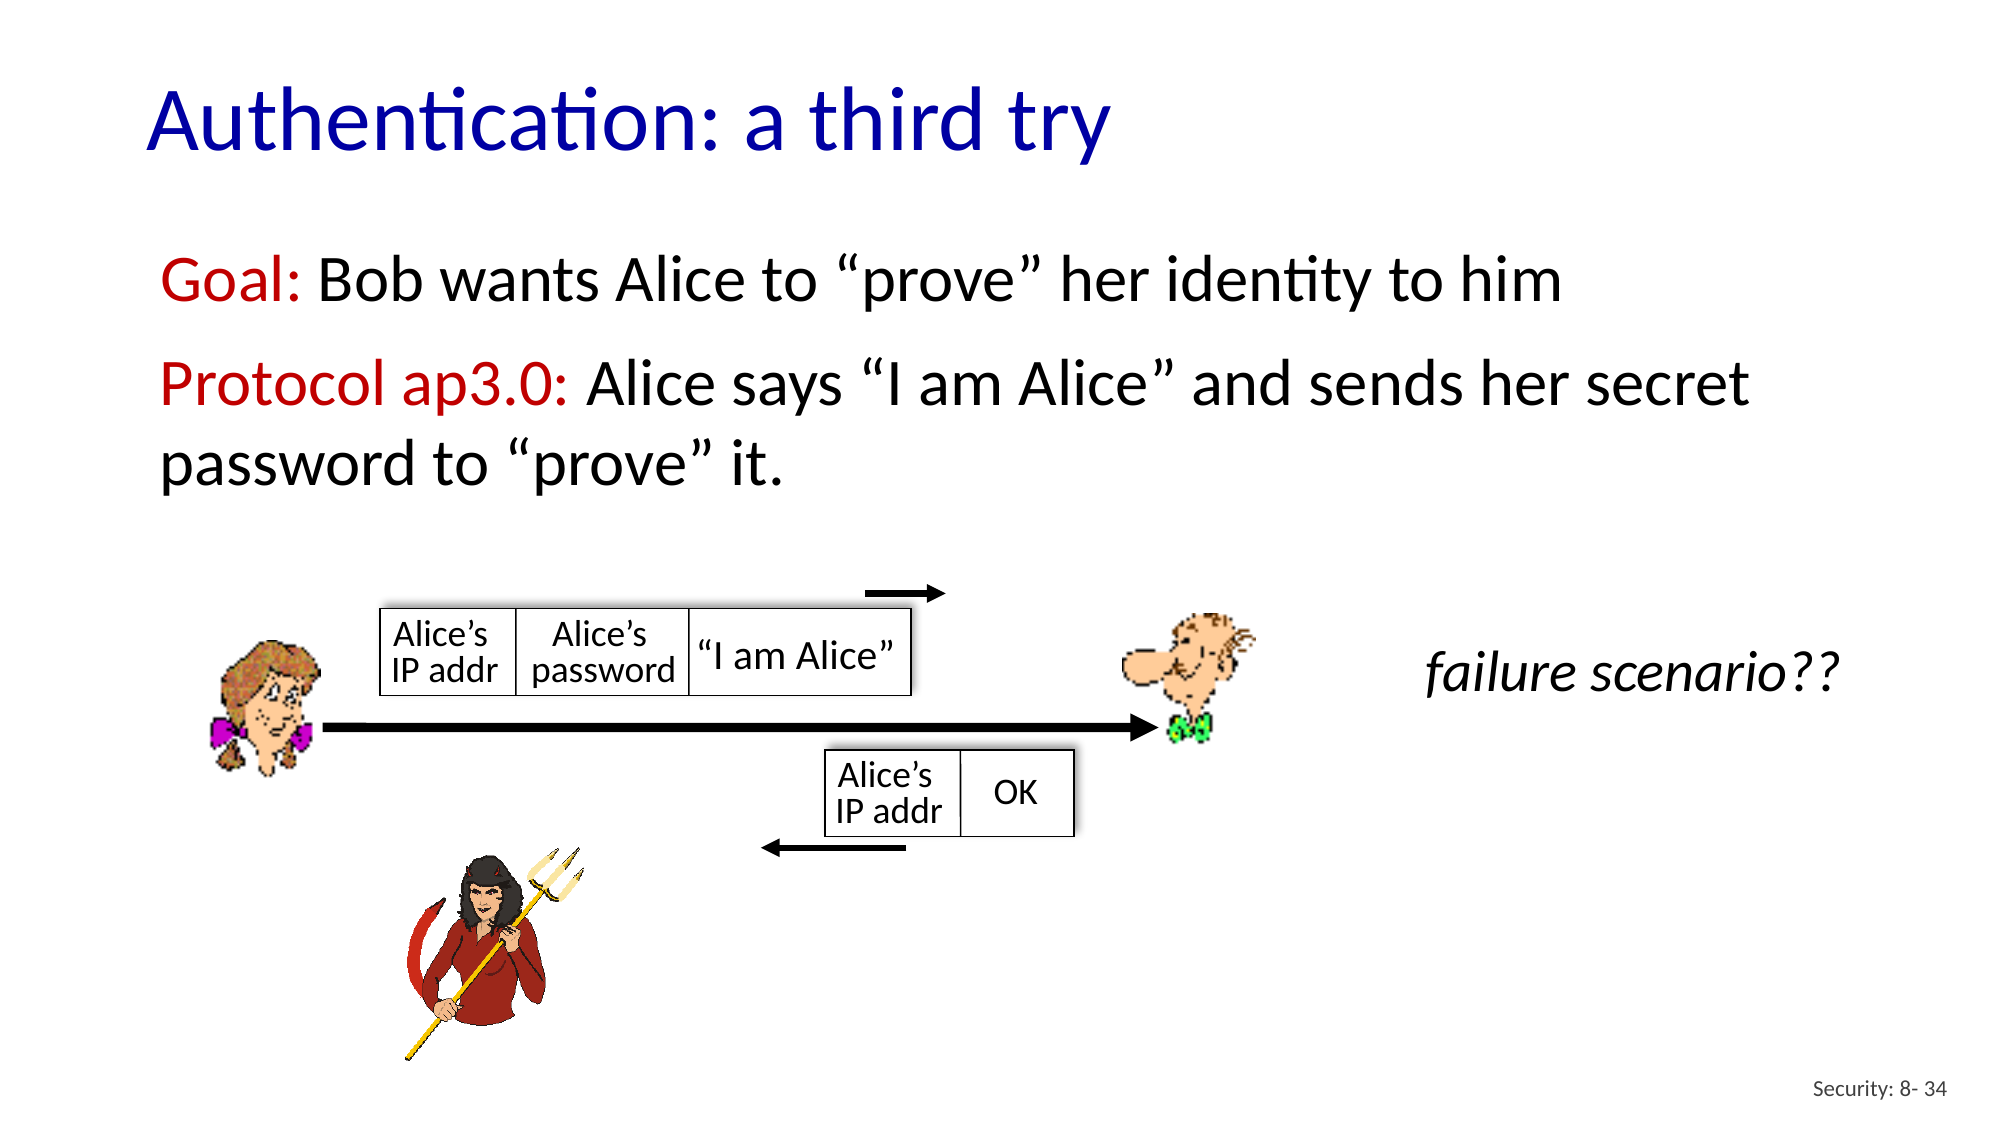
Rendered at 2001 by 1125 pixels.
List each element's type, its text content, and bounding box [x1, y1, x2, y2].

text_box Goal: Bob wants Alice to “prove” her identity to him [124, 236, 1713, 395]
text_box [375, 593, 946, 700]
picture [206, 640, 321, 783]
text_box Protocol ap3.0: Alice says “I am Alice” and sends her secret password to “prove” it. [145, 331, 1937, 667]
title Authentication: a third try [131, 47, 1856, 195]
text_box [819, 749, 1074, 841]
picture [1122, 613, 1256, 750]
slide_number Security: 8- 34 [1512, 1056, 1963, 1117]
text_box failure scenario?? [1410, 626, 1857, 711]
picture [405, 847, 584, 1061]
